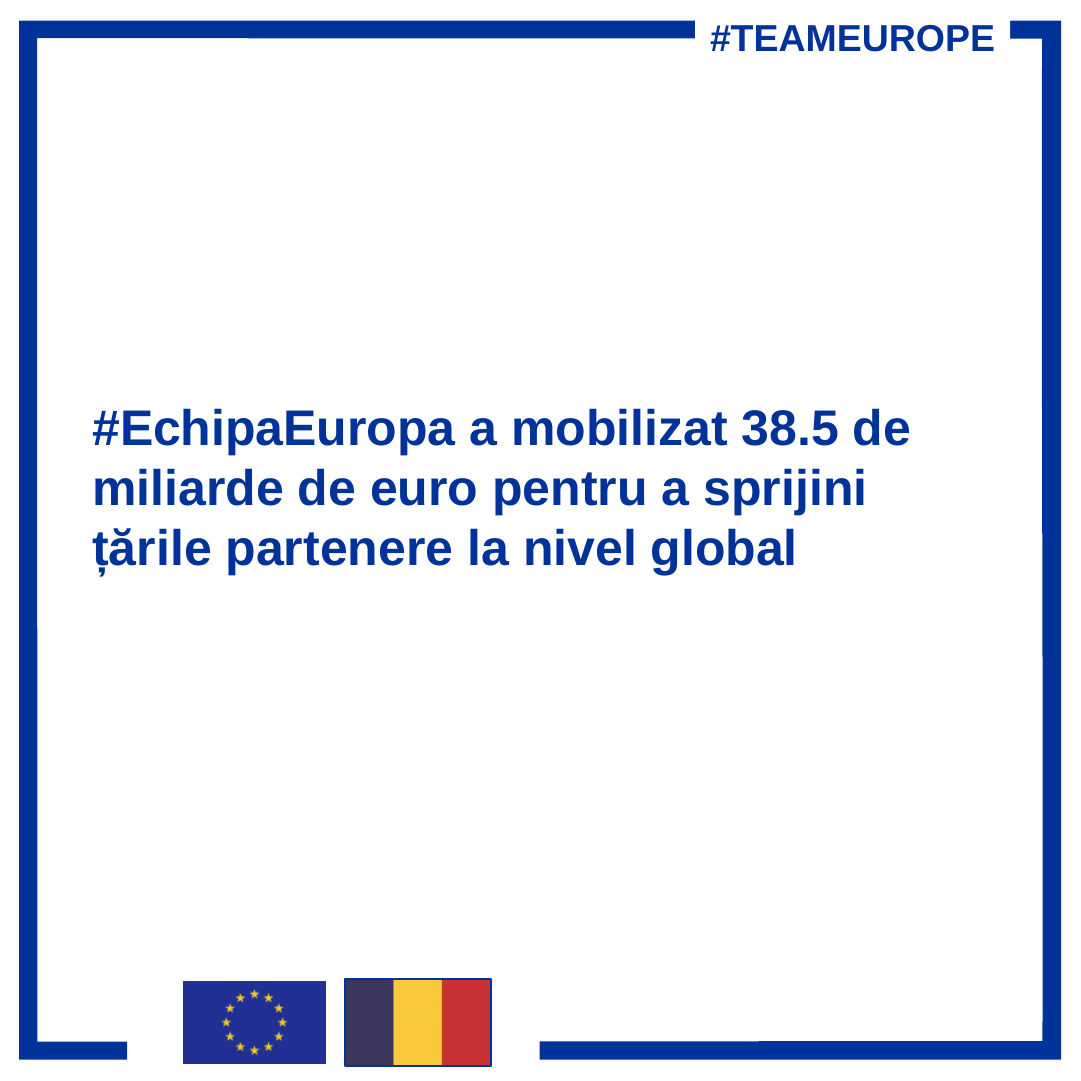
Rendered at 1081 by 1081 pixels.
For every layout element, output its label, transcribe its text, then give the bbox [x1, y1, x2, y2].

picture [182, 980, 327, 1065]
picture [345, 980, 490, 1065]
text_box #EchipaEuropa a mobilizat 38.5 de miliarde de euro pentru a sprijini țările partenere la nivel global [77, 388, 950, 583]
